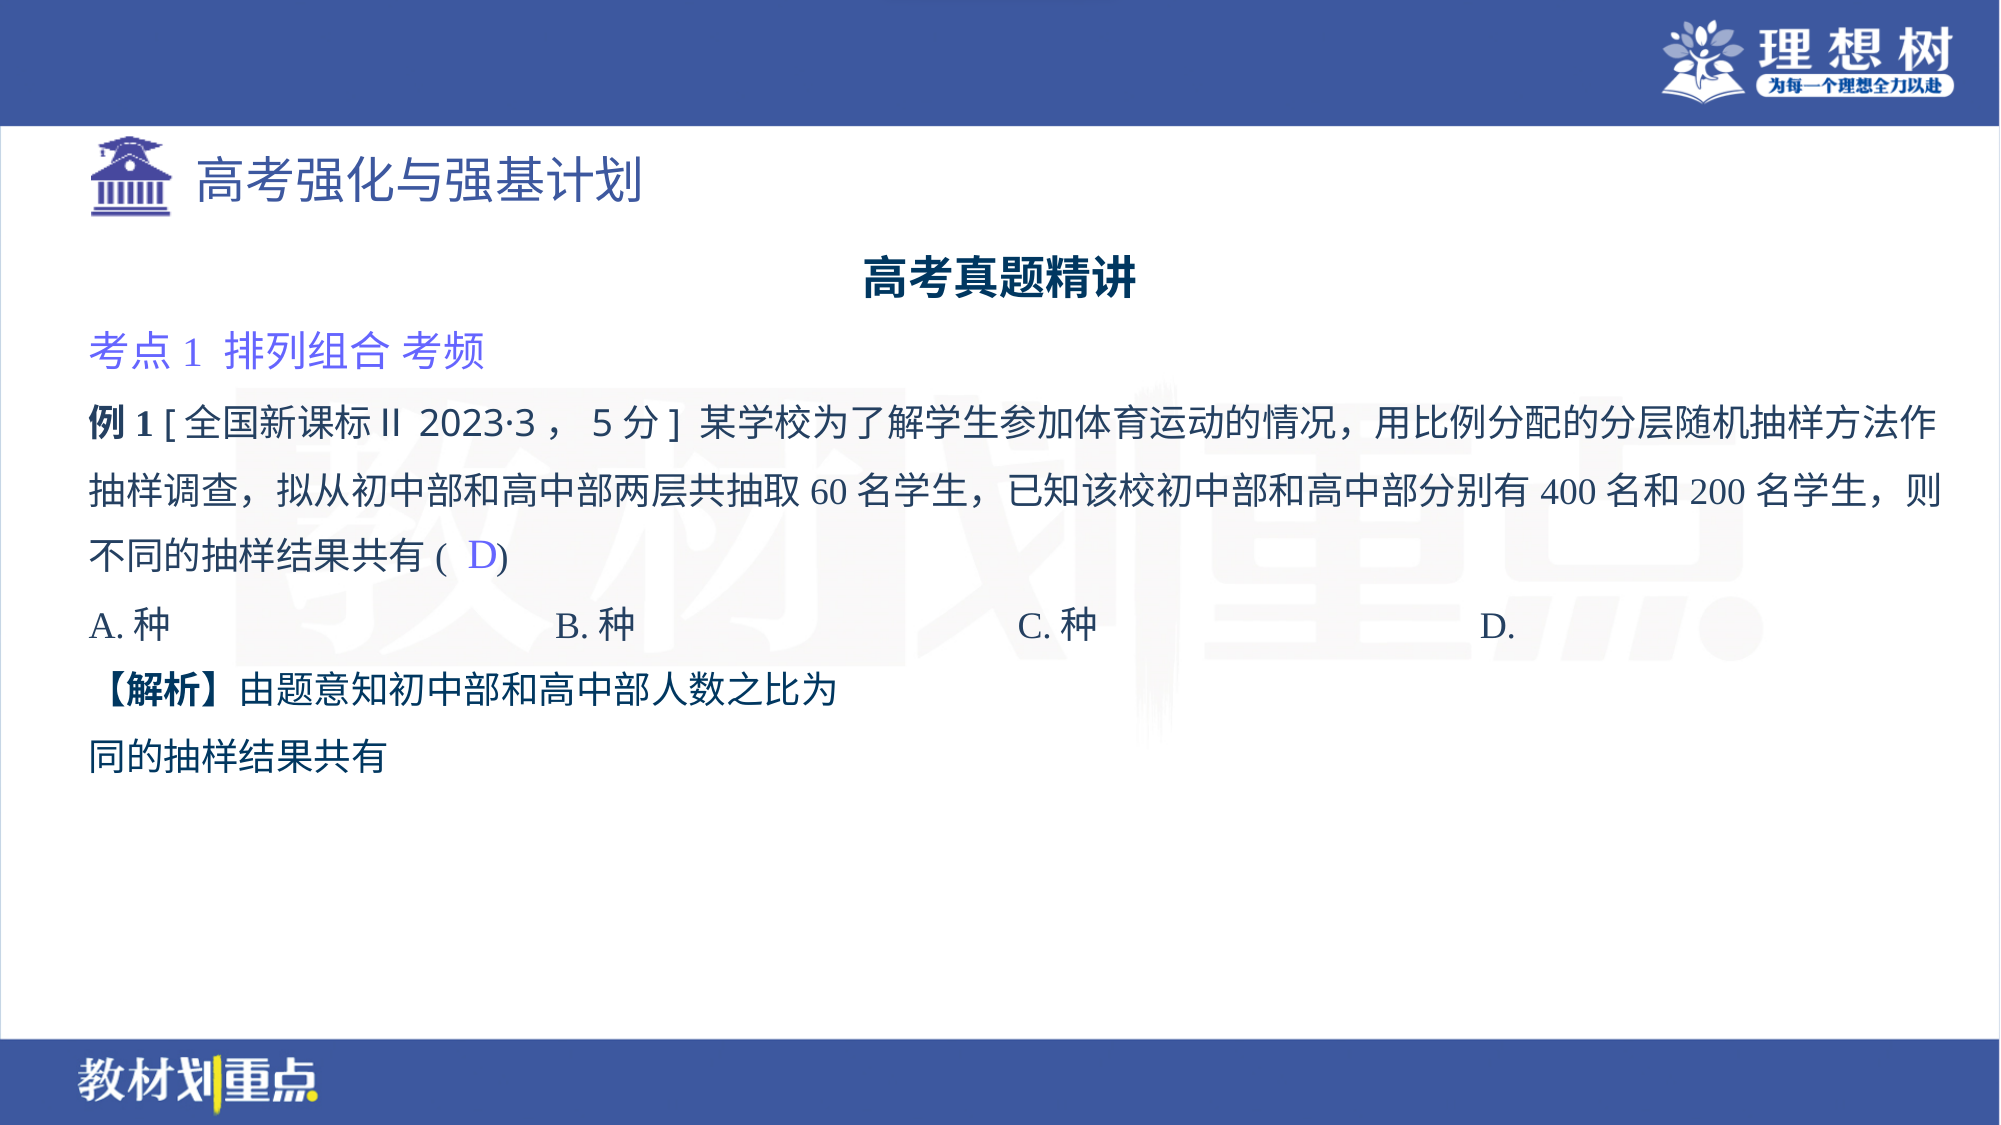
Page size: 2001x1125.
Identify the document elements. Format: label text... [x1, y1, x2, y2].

text_box 高考真题精讲 [88, 222, 1911, 303]
text_box 考点1 排列组合 考频 [88, 303, 1911, 375]
text_box 例1 [全国新课标Ⅱ2023·3，5分] 某学校为了解学生参加体育运动的情况，用比例分配的分层随机抽样方法作 抽样调查，拟从初中部和高中部两层共抽取60名学生，已知该校初中部和高中部分别有400名和200名学生，则 不同的抽样结果共有( ) [88, 375, 1911, 571]
picture [0, 0, 2000, 1125]
text_box 高考强化与强基计划 [194, 135, 726, 222]
text_box D [452, 525, 513, 575]
